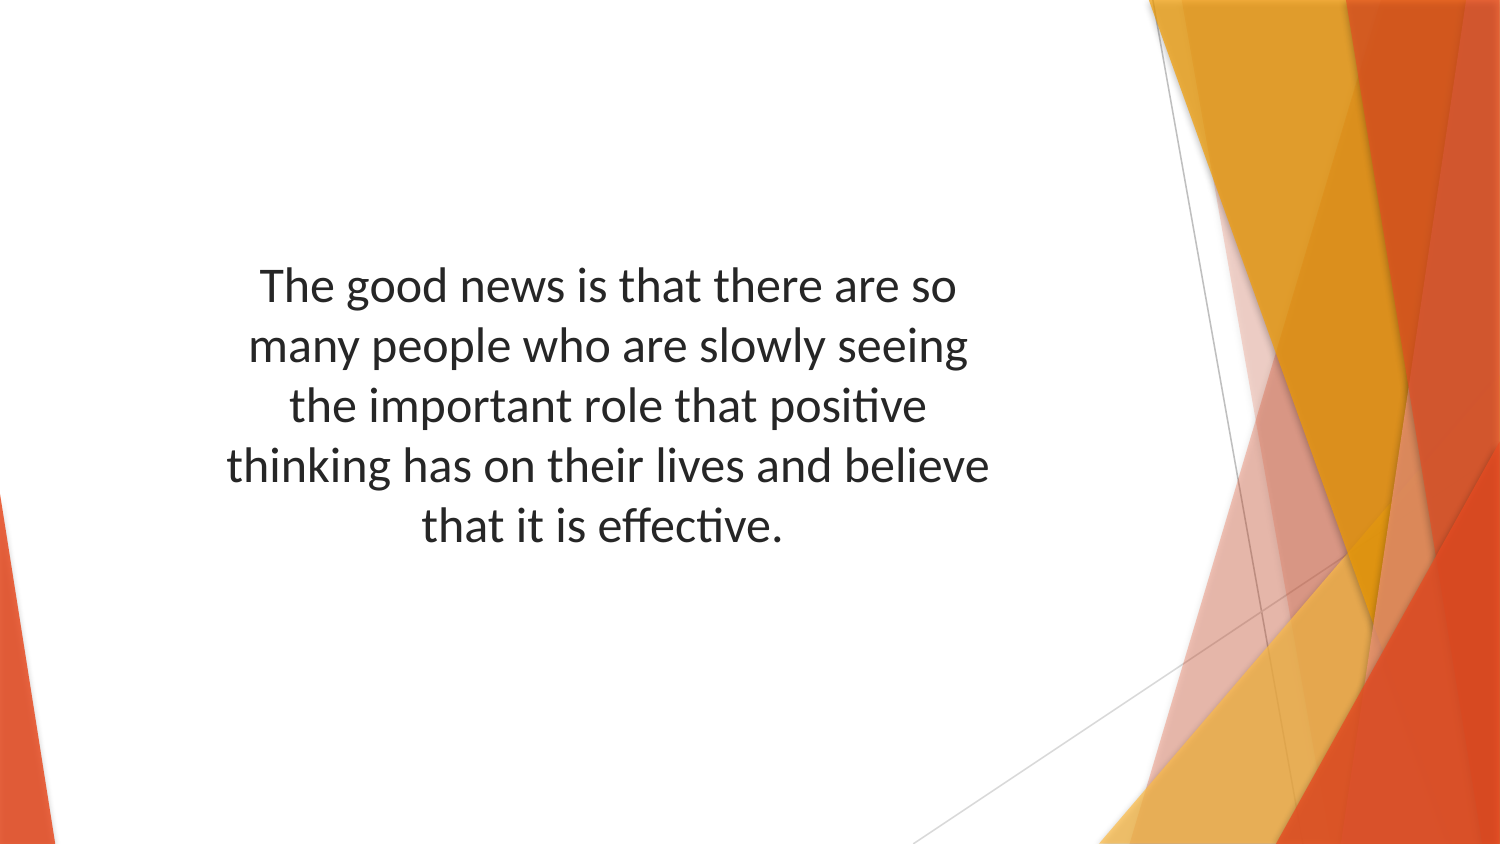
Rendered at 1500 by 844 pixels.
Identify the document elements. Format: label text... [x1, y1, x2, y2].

list The good news is that there are so many people who are slowly seeing the important role that positive thinking has on their lives and believe that it is effective. [194, 244, 1022, 718]
